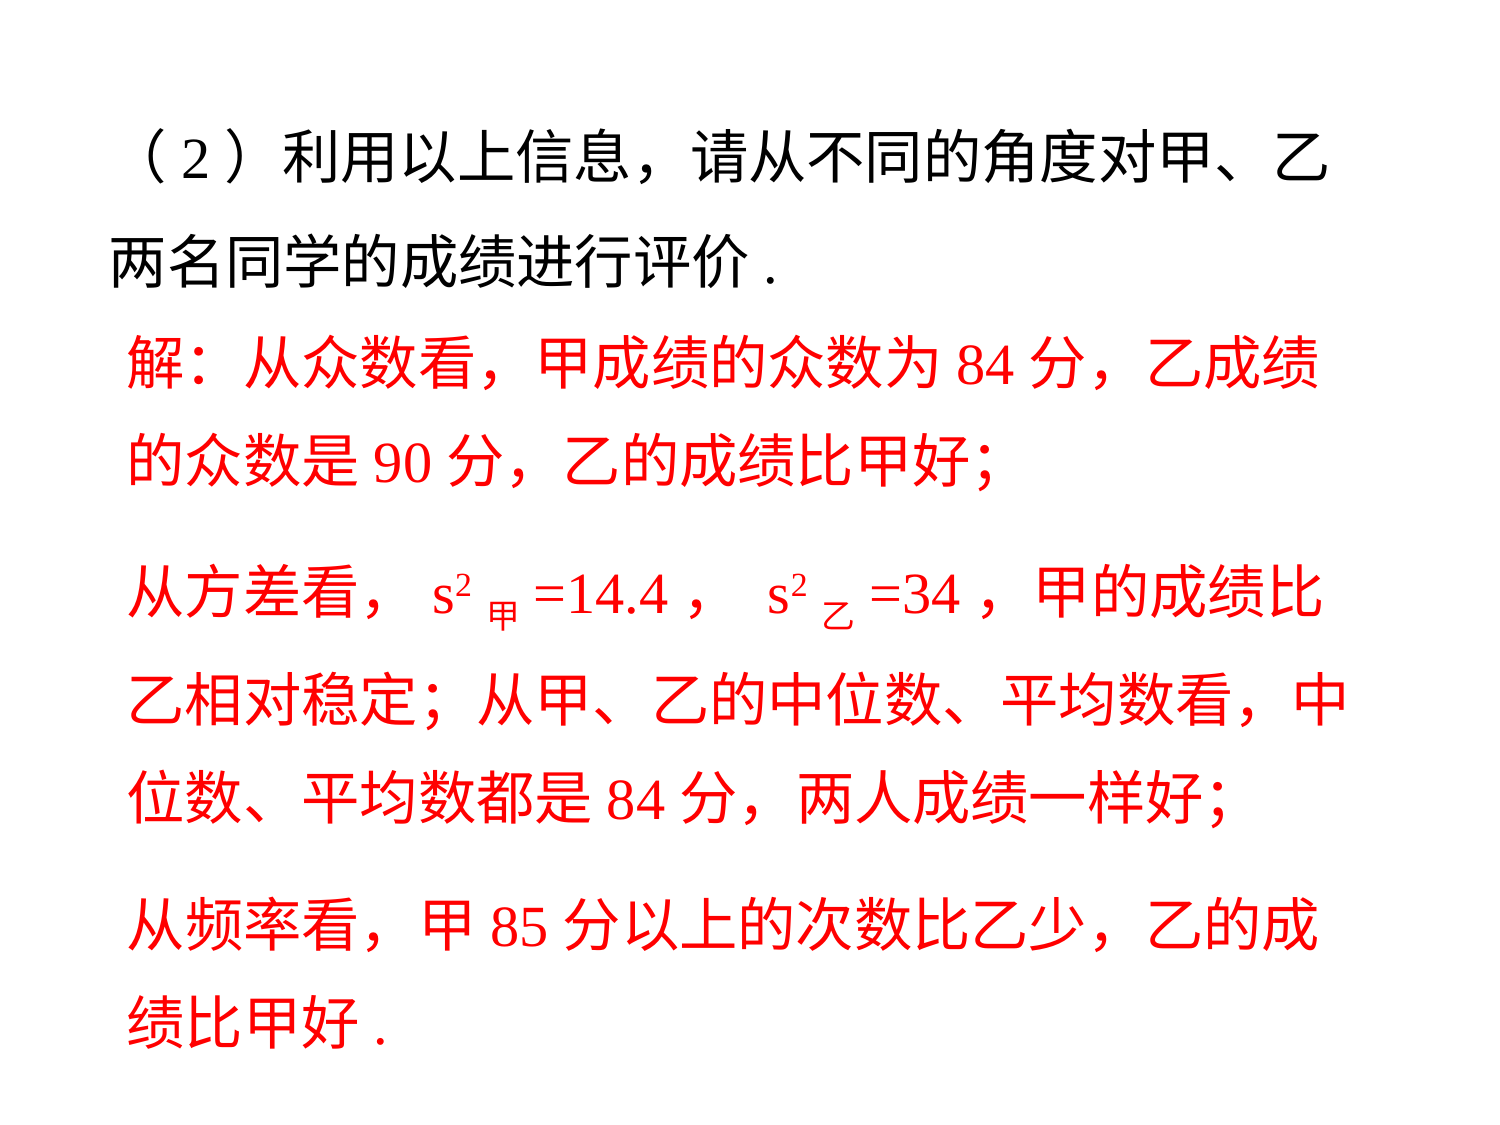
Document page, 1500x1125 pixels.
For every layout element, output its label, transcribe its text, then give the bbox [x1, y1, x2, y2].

text_box 解：从众数看，甲成绩的众数为84分，乙成绩的众数是90分，乙的成绩比甲好； 从方差看，s2甲=14.4， s2乙=34，甲的成绩比乙相对稳定；从甲、乙的中位数、平均数看，中位数、平均数都是84分，两人成绩一样好； 从频率看，甲85分以上的次数比乙少，乙的成绩比甲好. [112, 290, 1376, 1064]
text_box （2）利用以上信息，请从不同的角度对甲、乙两名同学的成绩进行评价. [94, 78, 1388, 303]
